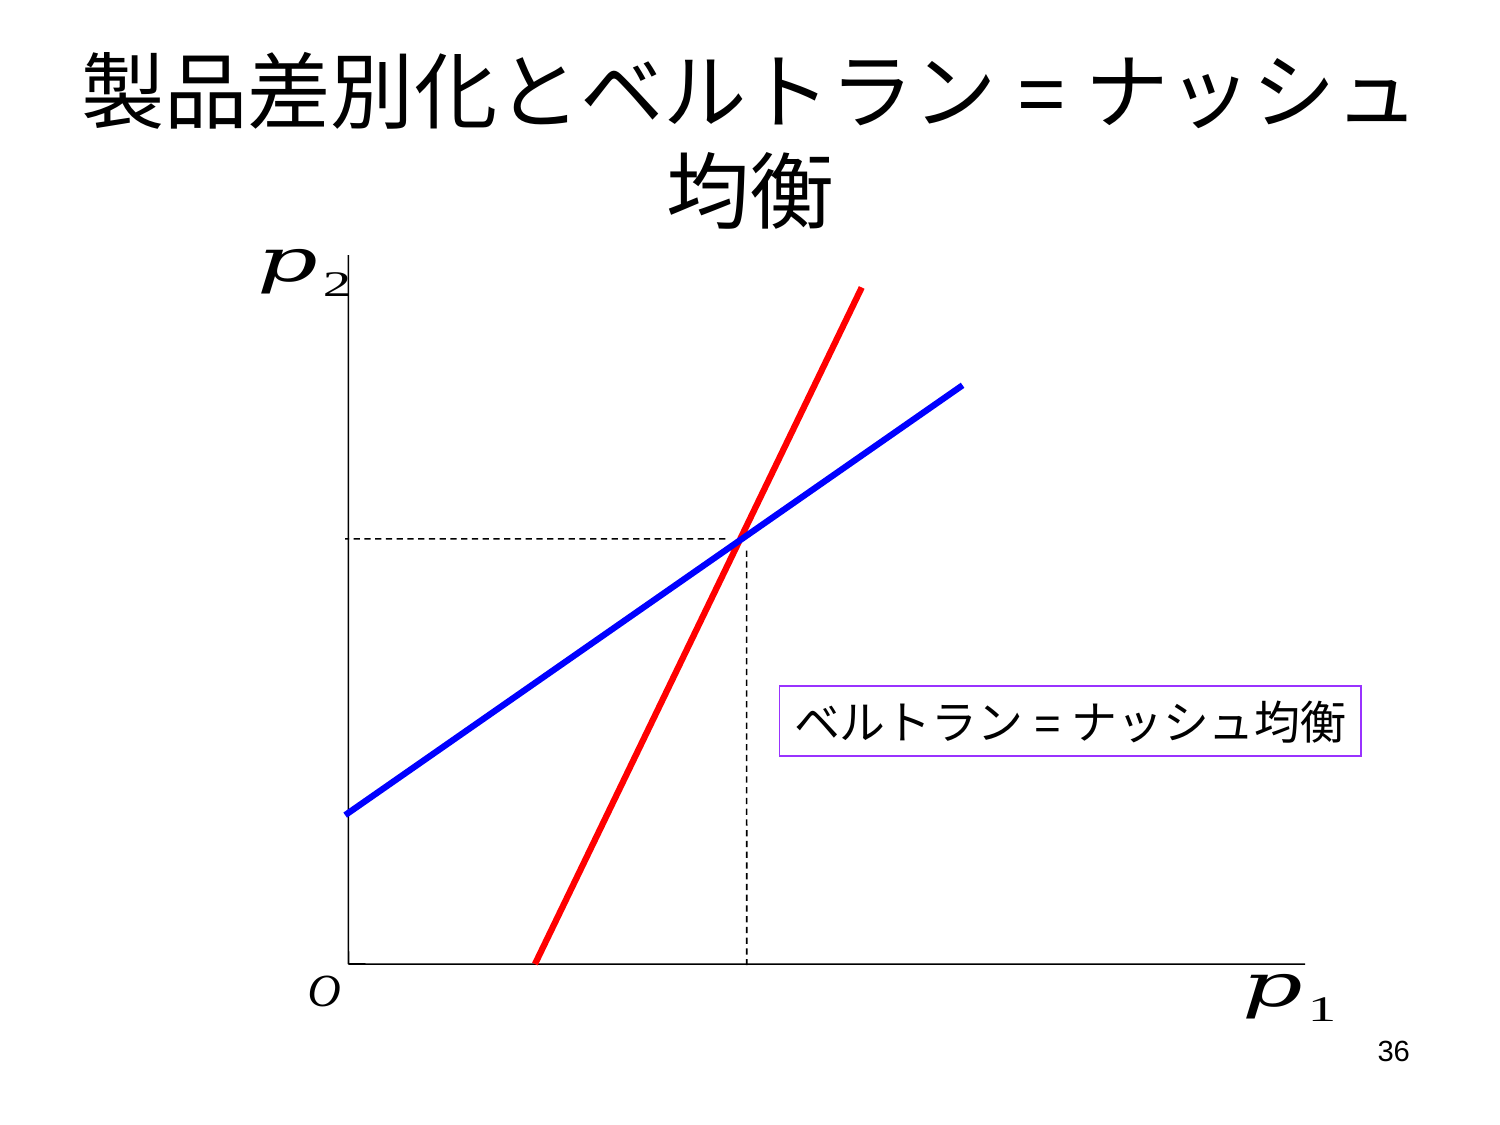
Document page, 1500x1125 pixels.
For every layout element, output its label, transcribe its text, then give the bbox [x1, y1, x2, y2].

title 製品差別化とベルトラン=ナッシュ均衡 [64, 45, 1436, 233]
text_box ベルトラン=ナッシュ均衡 [779, 686, 1362, 756]
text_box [301, 963, 352, 1019]
slide_number 36 [1074, 1024, 1426, 1103]
